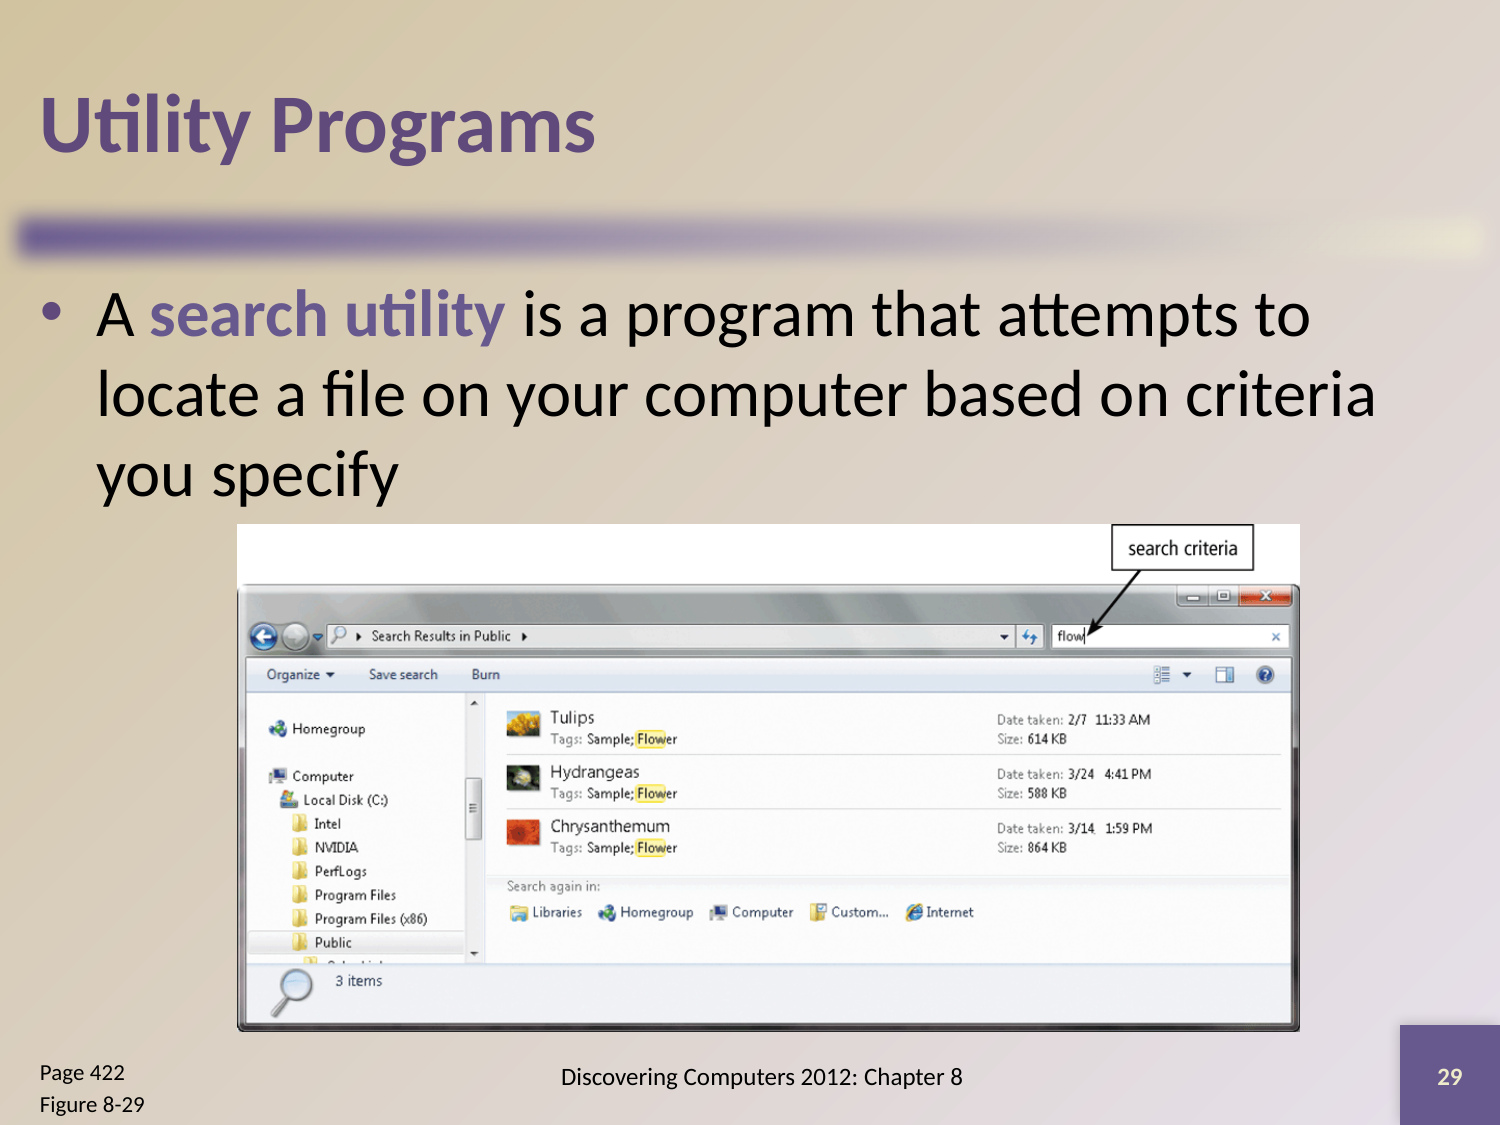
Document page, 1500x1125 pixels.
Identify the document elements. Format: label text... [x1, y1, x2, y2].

footer Discovering Computers 2012: Chapter 8 [450, 1041, 1075, 1113]
slide_number 29 [1400, 1025, 1500, 1125]
list A search utility is a program that attempts to locate a file on your computer based on criteria you specify [24, 262, 1475, 1025]
list Page 422 Figure 8-29 [24, 1050, 300, 1125]
title Utility Programs [24, 24, 1475, 213]
picture [237, 524, 1301, 1032]
